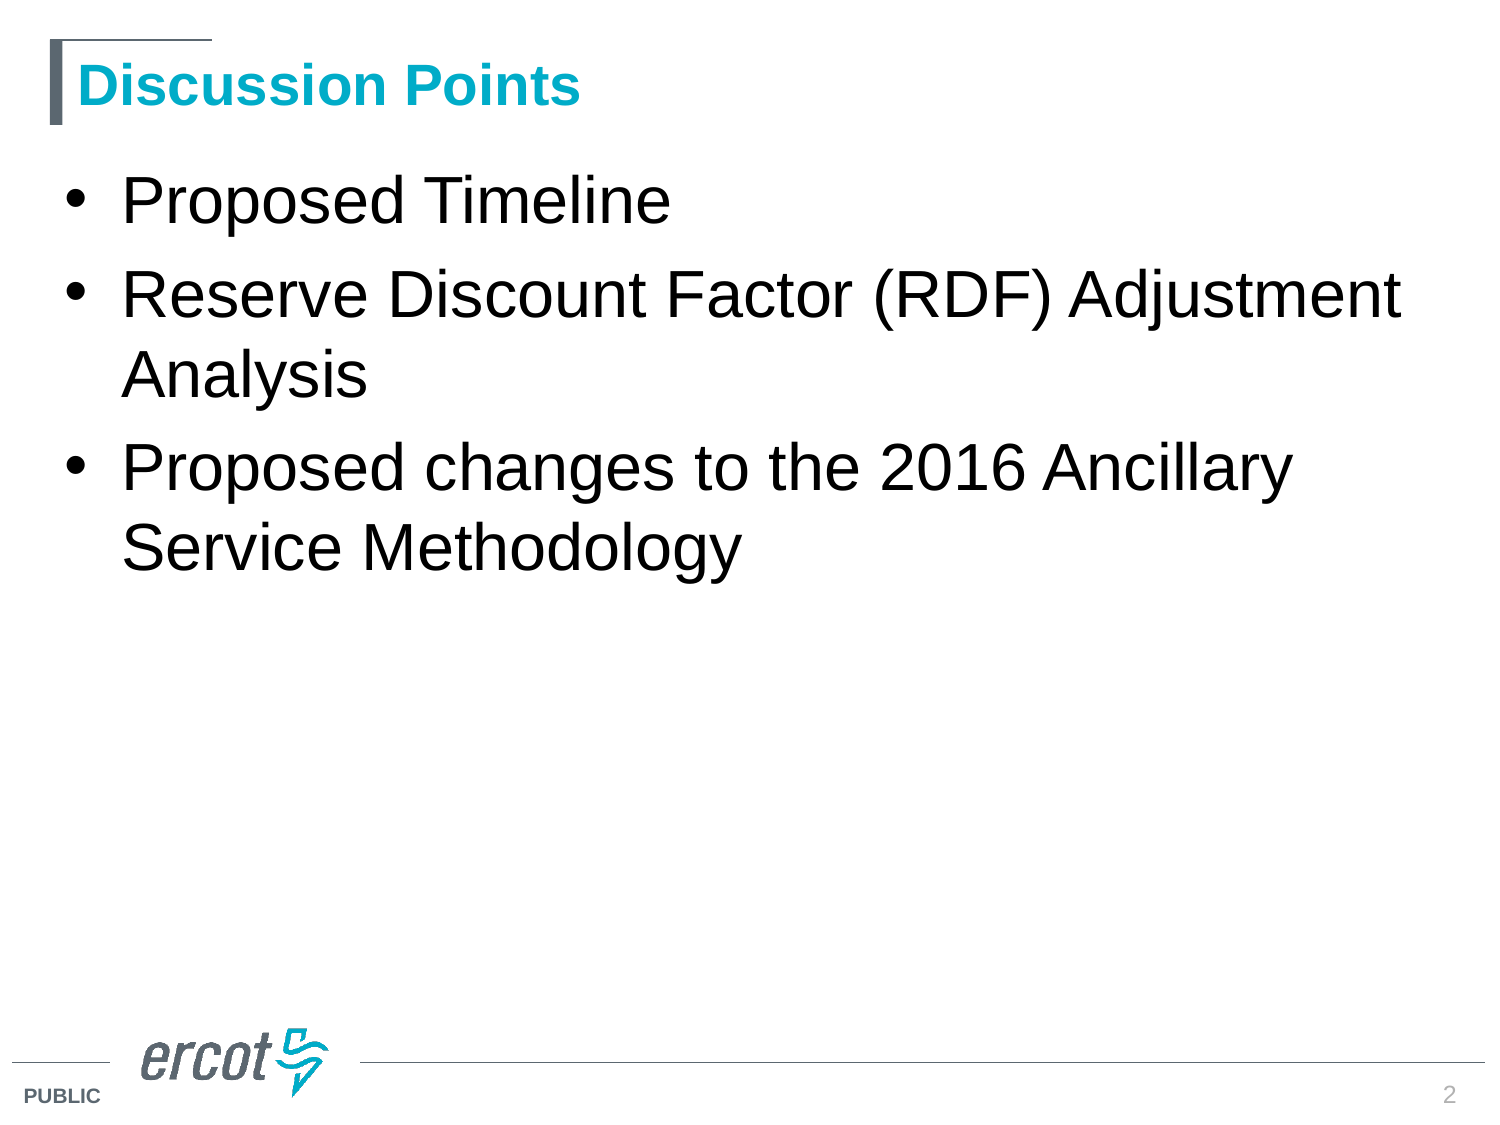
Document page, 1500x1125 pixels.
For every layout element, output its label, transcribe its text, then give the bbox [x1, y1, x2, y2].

list Proposed Timeline Reserve Discount Factor (RDF) Adjustment Analysis Proposed changes to the 2016 Ancillary Service Methodology [50, 149, 1450, 1000]
picture [137, 1024, 332, 1100]
slide_number 2 [1412, 1076, 1488, 1112]
title Discussion Points [62, 39, 1450, 125]
